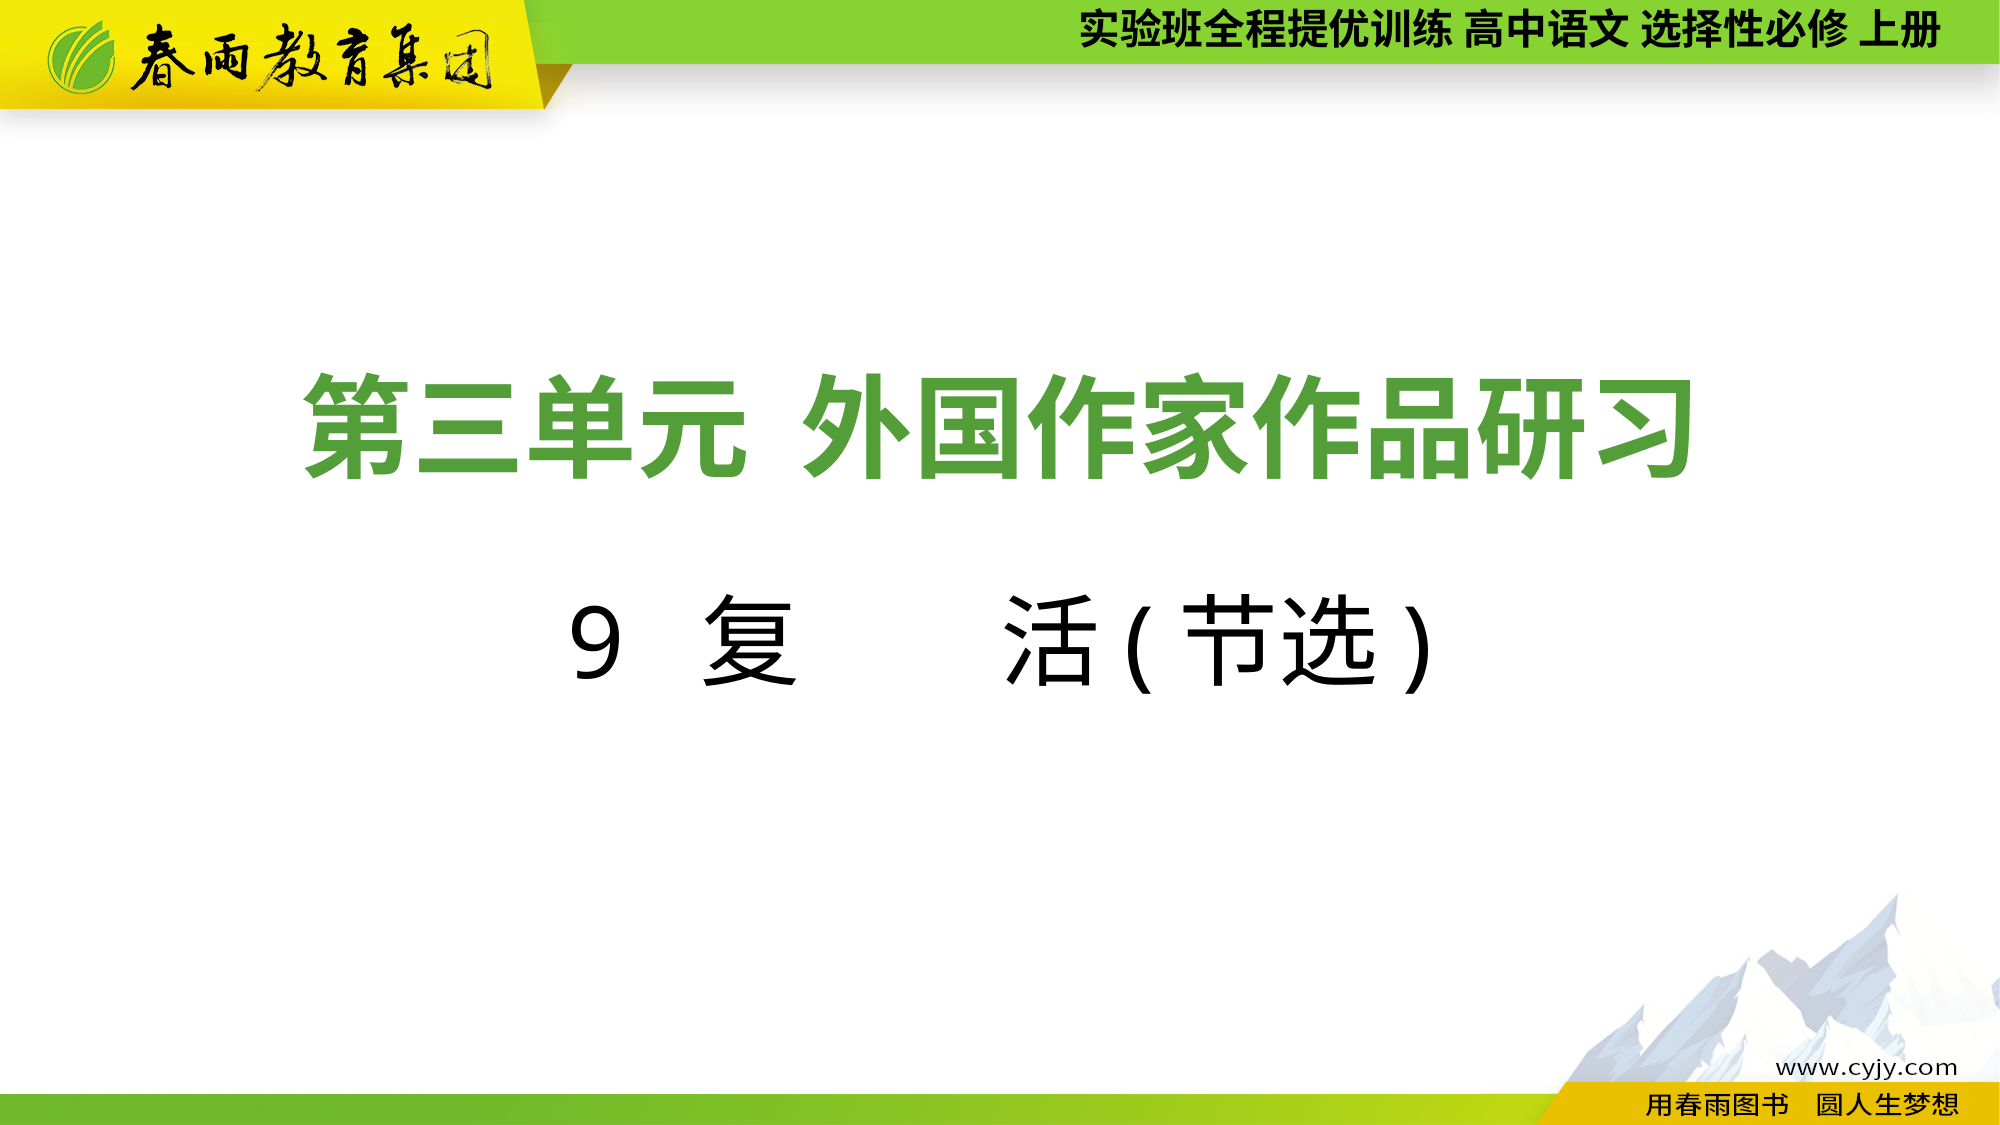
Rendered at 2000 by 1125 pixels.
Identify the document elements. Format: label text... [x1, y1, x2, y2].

picture [0, 0, 2000, 1125]
text_box 第三单元 外国作家作品研习 [54, 282, 1946, 500]
text_box 9 复 活(节选) [54, 511, 1946, 706]
